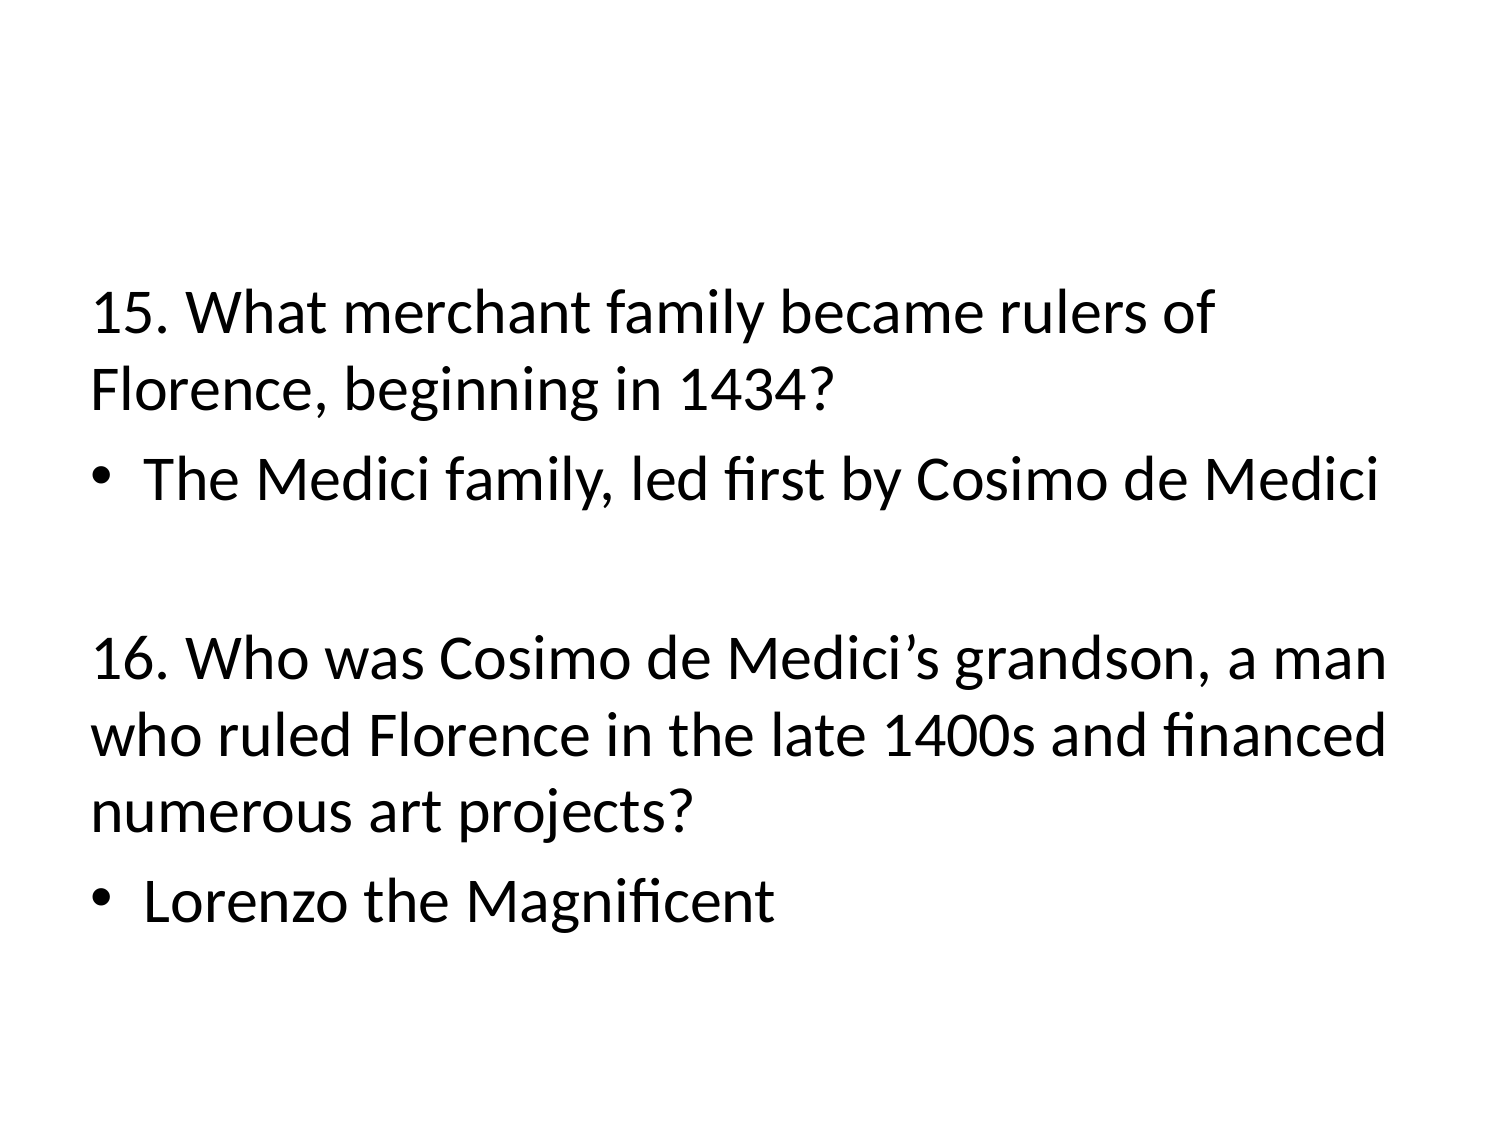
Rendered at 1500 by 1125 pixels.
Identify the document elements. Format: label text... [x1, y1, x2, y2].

list 15. What merchant family became rulers of Florence, beginning in 1434? The Medici family, led first by Cosimo de Medici 16. Who was Cosimo de Medici’s grandson, a man who ruled Florence in the late 1400s and financed numerous art projects? Lorenzo the Magnificent [75, 262, 1425, 1005]
